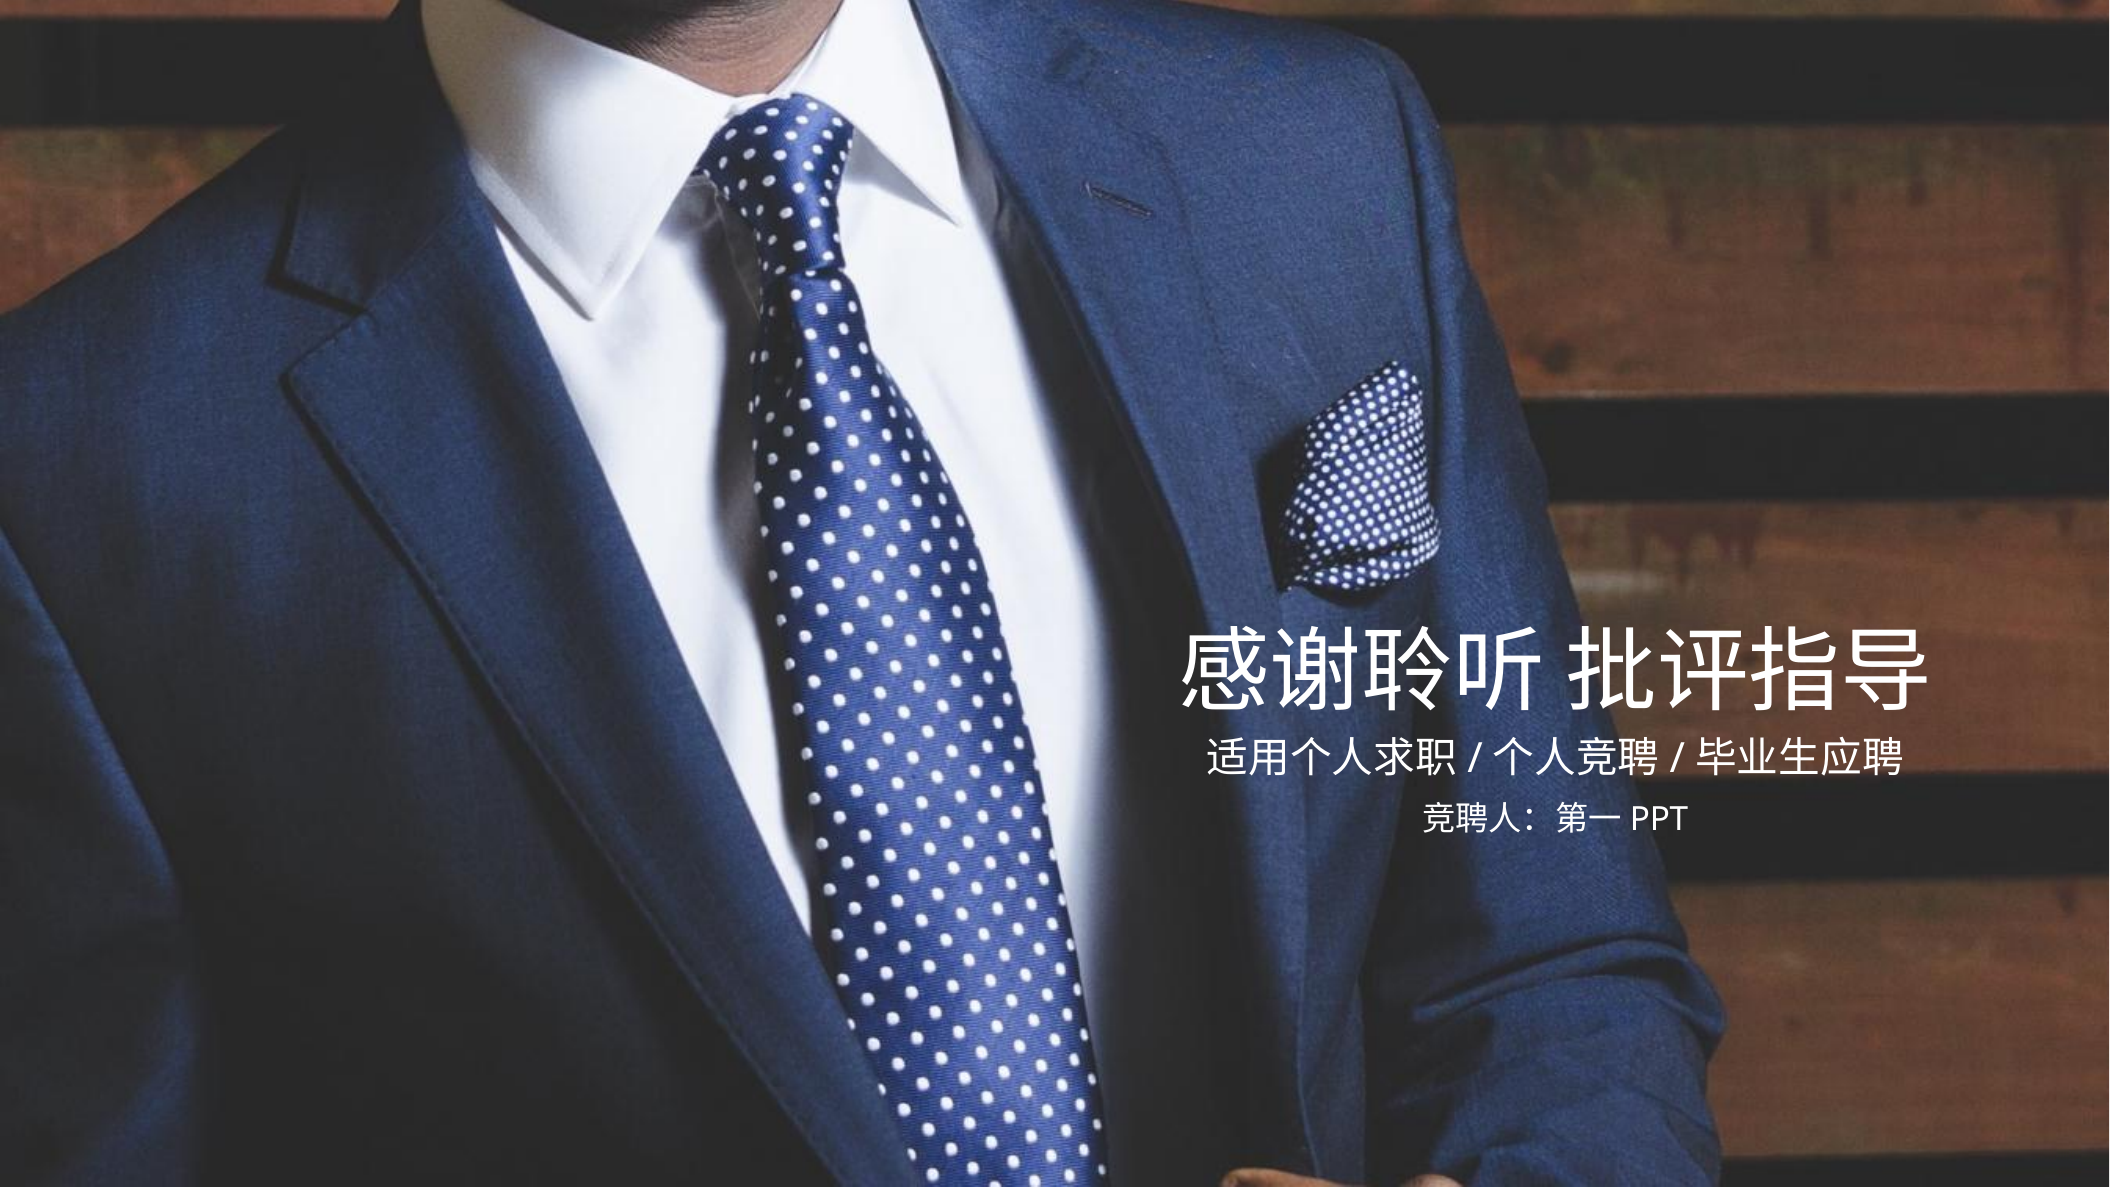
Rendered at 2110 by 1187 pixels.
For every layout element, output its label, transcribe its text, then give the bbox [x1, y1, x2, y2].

text_box [0, 0, 2110, 1187]
text_box 竞聘人：第一PPT [1180, 789, 1931, 844]
text_box 感谢聆听 批评指导 [1004, 604, 2106, 730]
text_box 适用个人求职/个人竞聘/毕业生应聘 [1165, 730, 1946, 789]
